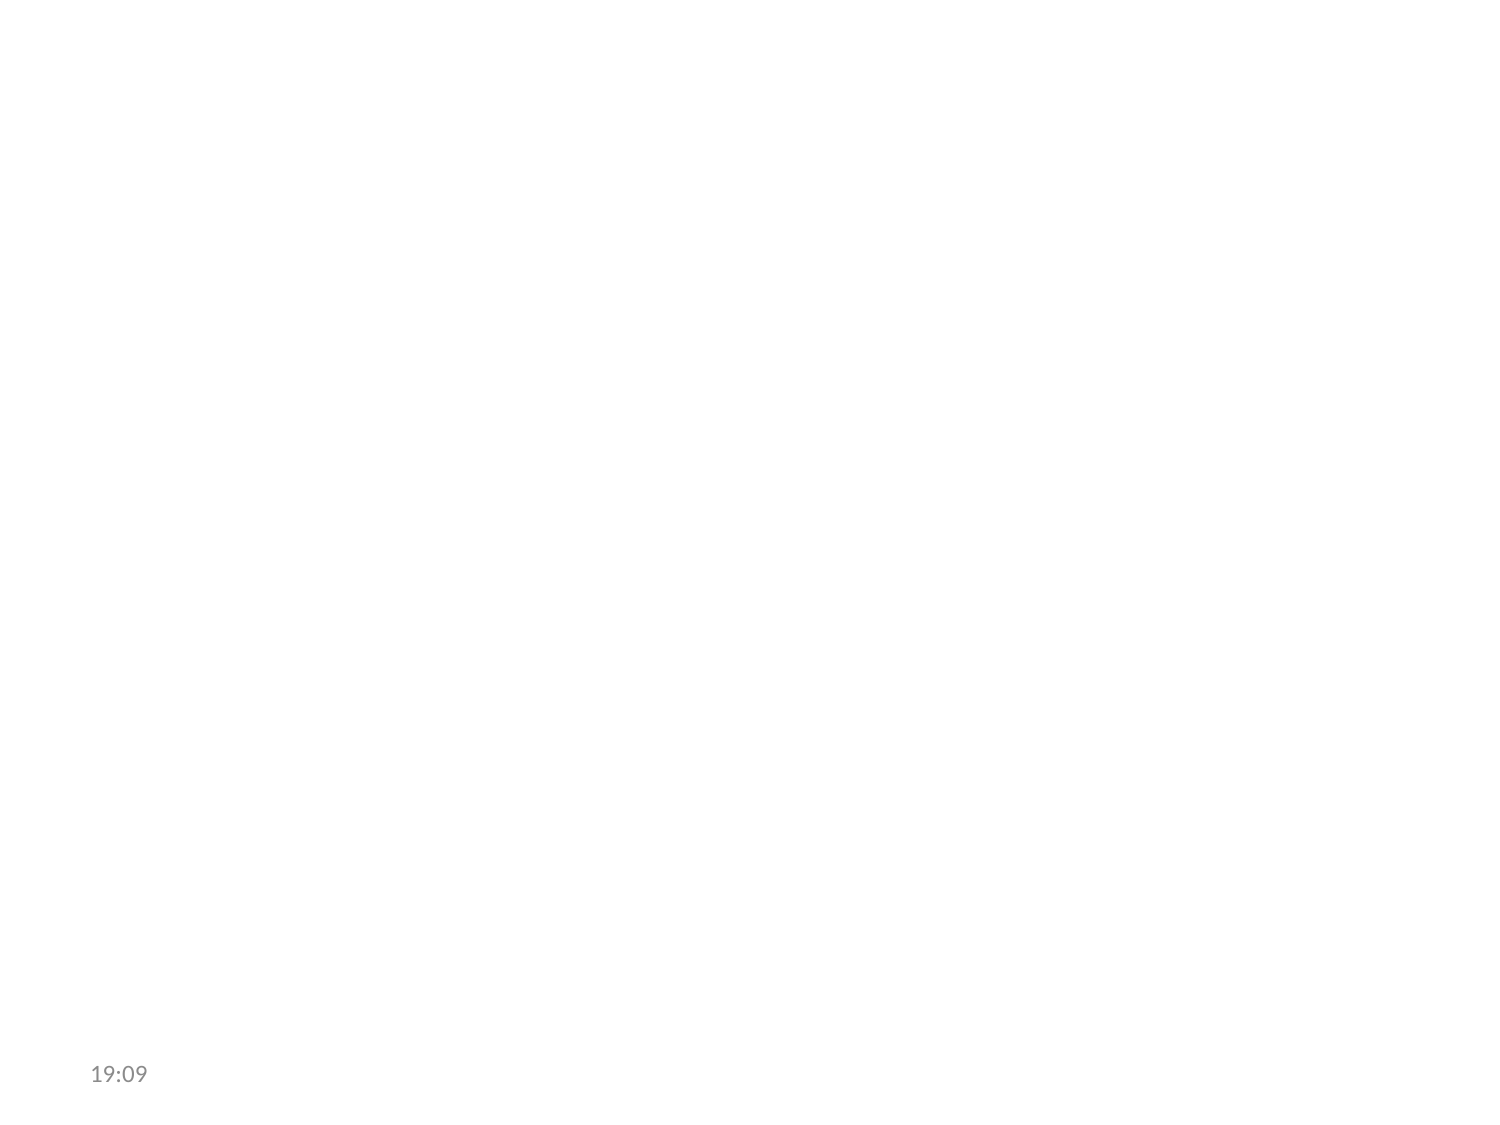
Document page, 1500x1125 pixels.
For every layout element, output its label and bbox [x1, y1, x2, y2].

slide_number [75, 1042, 425, 1103]
